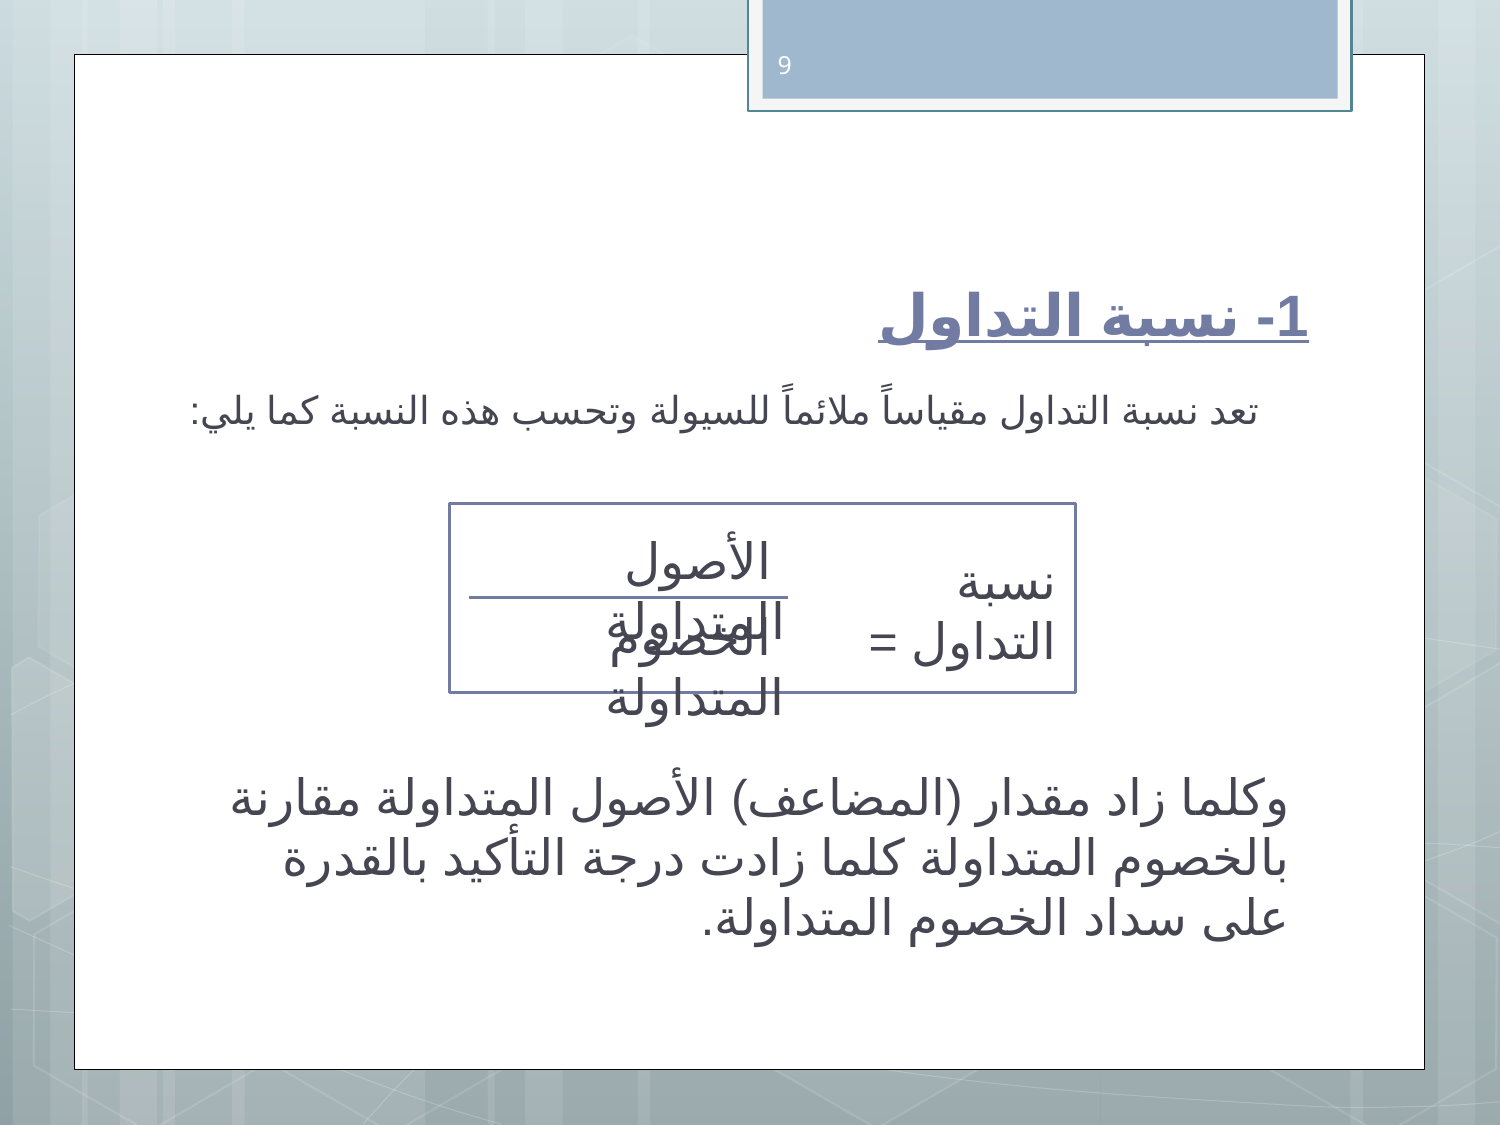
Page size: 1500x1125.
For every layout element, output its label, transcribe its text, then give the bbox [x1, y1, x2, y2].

text_box وكلما زاد مقدار (المضاعف) الأصول المتداولة مقارنة بالخصوم المتداولة كلما زادت درجة التأكيد بالقدرة على سداد الخصوم المتداولة. [171, 757, 1306, 953]
list تعد نسبة التداول مقياساً ملائماً للسيولة وتحسب هذه النسبة كما يلي: [171, 378, 1283, 465]
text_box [449, 503, 1076, 693]
slide_number 9 [762, 36, 982, 97]
title 1- نسبة التداول [171, 168, 1324, 357]
